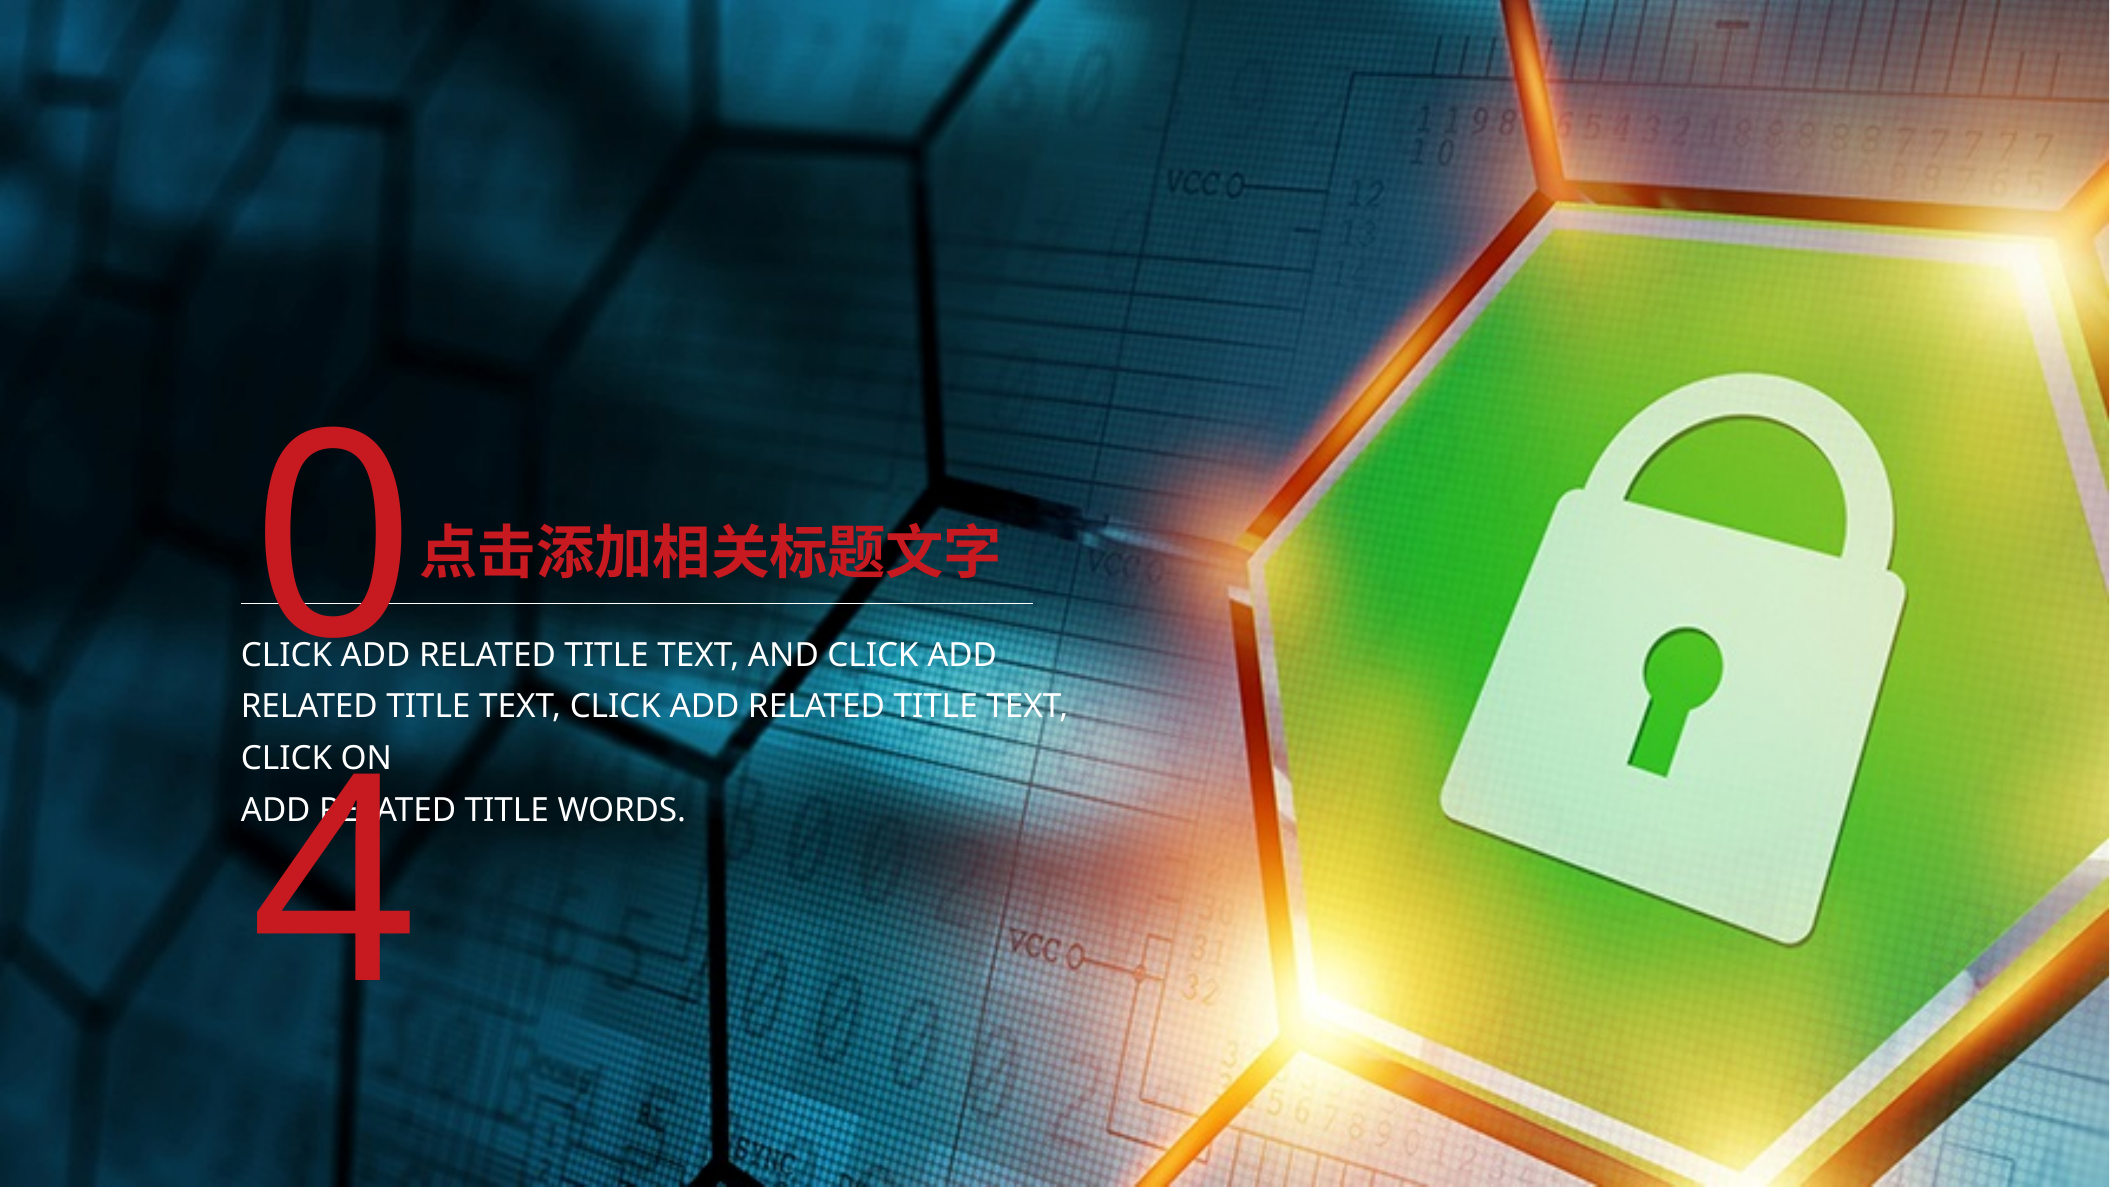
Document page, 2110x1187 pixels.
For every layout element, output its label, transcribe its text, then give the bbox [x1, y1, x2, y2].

text_box CLICK ADD RELATED TITLE TEXT, AND CLICK ADD RELATED TITLE TEXT, CLICK ADD RELATED TITLE TEXT, CLICK ON ADD RELATED TITLE WORDS. [539, 620, 1100, 829]
text_box 04 [236, 340, 539, 1046]
text_box 点击添加相关标题文字 [539, 486, 1081, 593]
text_box [0, 0, 2110, 1187]
